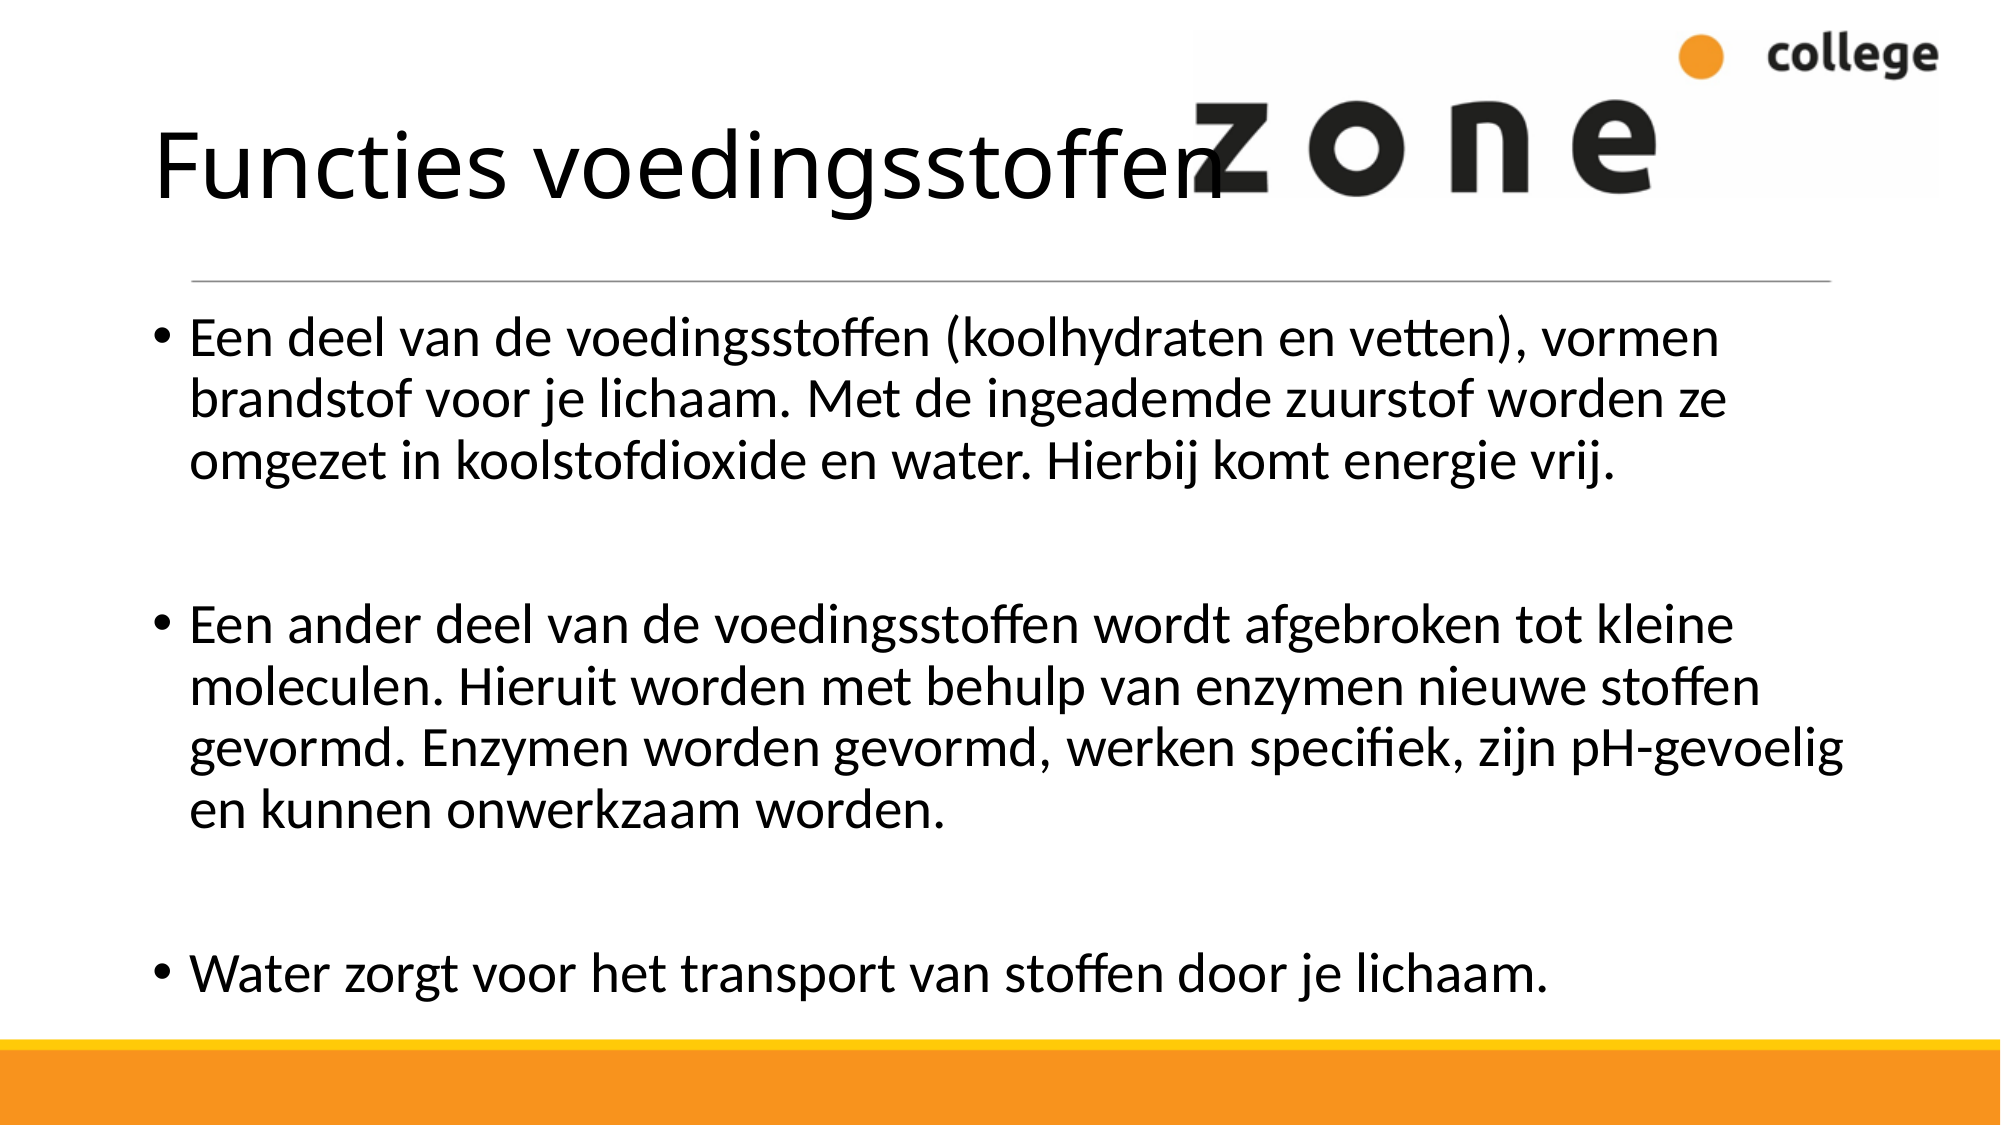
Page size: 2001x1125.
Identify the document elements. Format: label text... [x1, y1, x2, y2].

picture [0, 0, 2001, 1125]
title Functies voedingsstoffen [137, 59, 1863, 278]
list Een deel van de voedingsstoffen (koolhydraten en vetten), vormen brandstof voor je lichaam. Met de ingeademde zuurstof worden ze omgezet in koolstofdioxide en water. Hierbij komt energie vrij. Een ander deel van de voedingsstoffen wordt afgebroken tot kleine moleculen. Hieruit worden met behulp van enzymen nieuwe stoffen gevormd. Enzymen worden gevormd, werken specifiek, zijn pH-gevoelig en kunnen onwerkzaam worden. Water zorgt voor het transport van stoffen door je lichaam. [137, 299, 1863, 1014]
